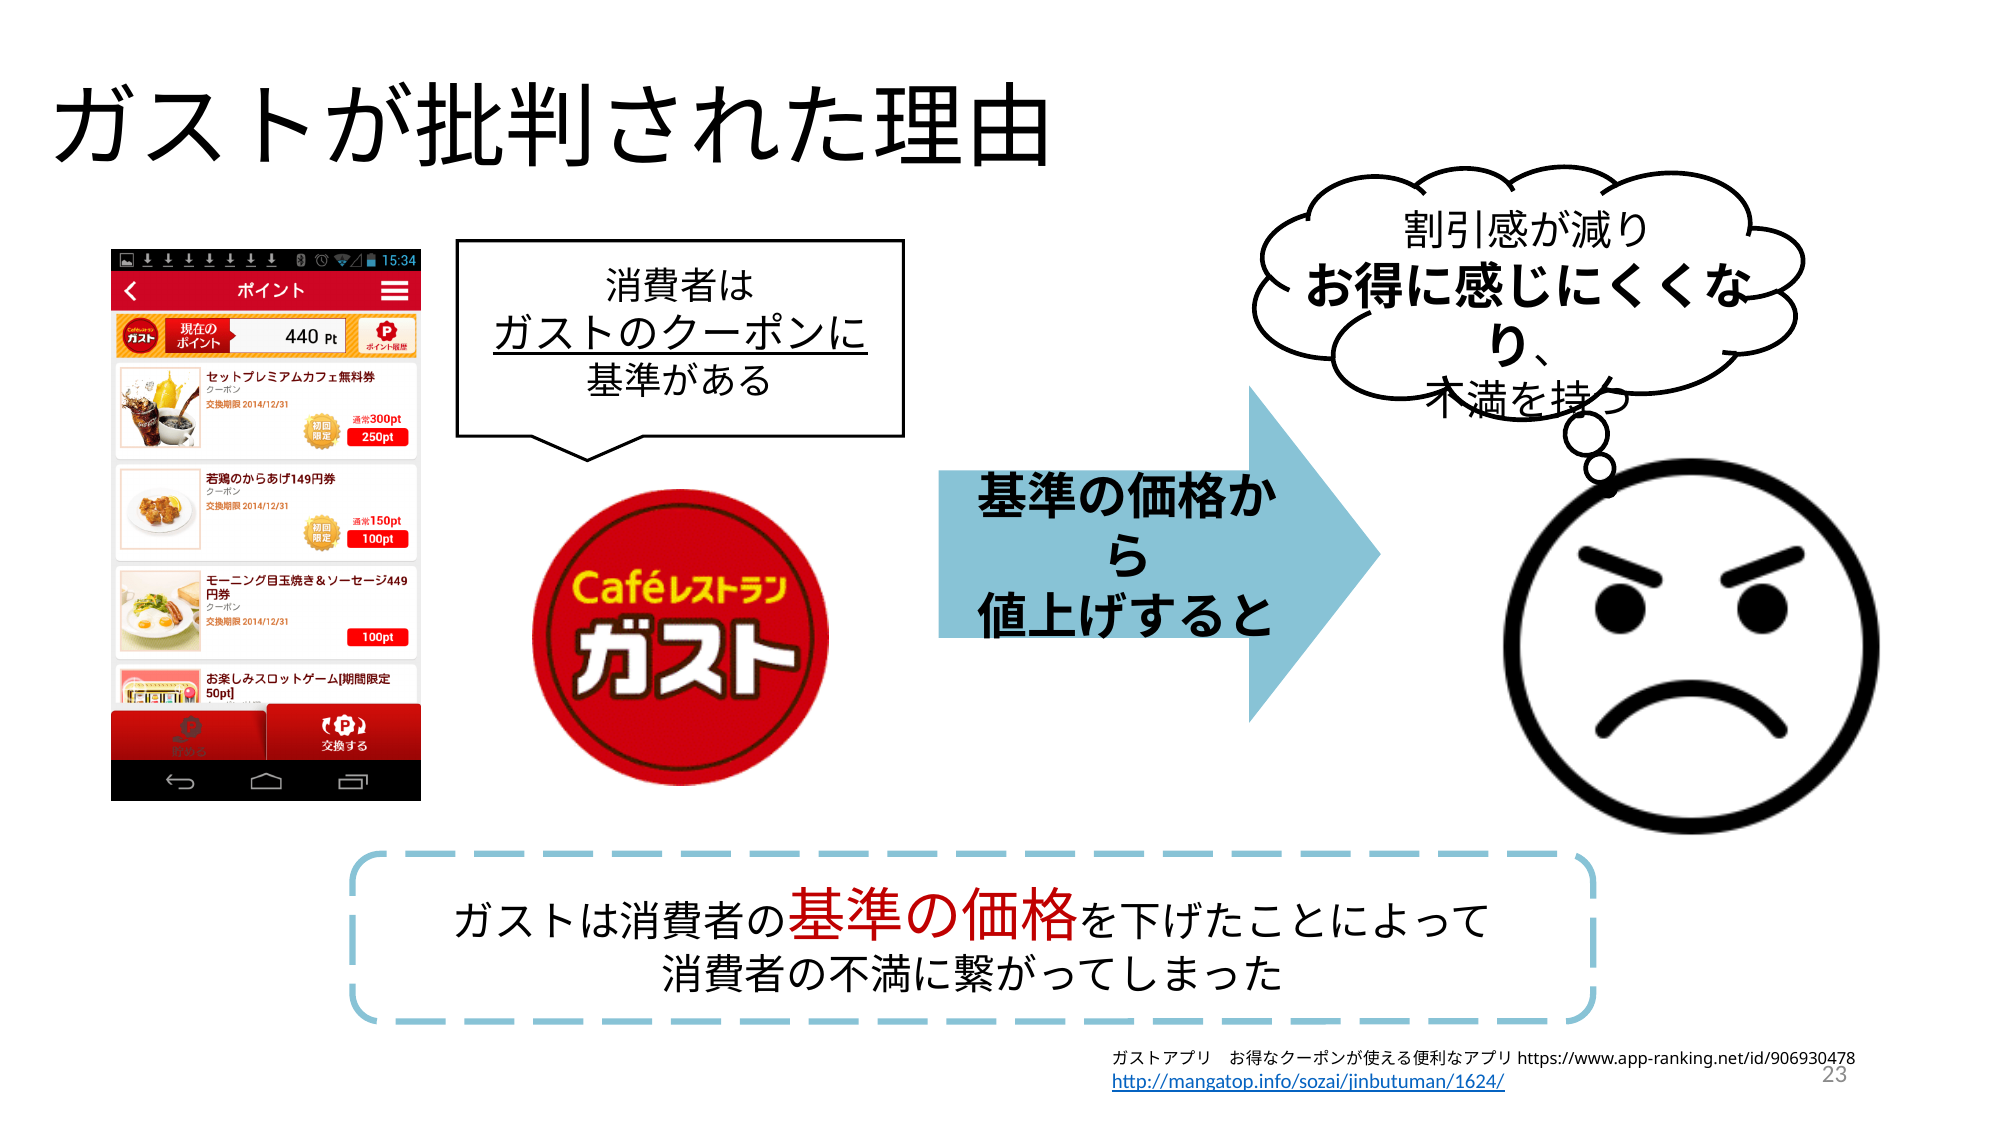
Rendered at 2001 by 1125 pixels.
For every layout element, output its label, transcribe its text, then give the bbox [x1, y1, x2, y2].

text_box 基準の価格から 値上げすると [938, 385, 1381, 723]
text_box [1776, 230, 1805, 346]
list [111, 249, 421, 801]
text_box 消費者は ガストのクーポンに 基準がある [477, 254, 883, 410]
text_box ガストアプリ お得なクーポンが使える便利なアプリhttps://www.app-ranking.net/id/906930478 http://mangatop.info/sozai/jinbutuman/1624/ [1097, 1040, 2000, 1125]
picture [532, 489, 829, 786]
text_box ガストは消費者の基準の価格を下げたことによって 消費者の不満に繋がってしまった [351, 852, 1595, 1023]
text_box 割引感が減り お得に感じにくくなり、 不満を持つ [1282, 196, 1776, 432]
picture [1483, 438, 1901, 856]
text_box [456, 239, 905, 462]
text_box [1564, 432, 1609, 438]
text_box [1253, 224, 1282, 349]
text_box [1317, 165, 1740, 196]
title ガストが批判された理由 [32, 21, 1758, 239]
